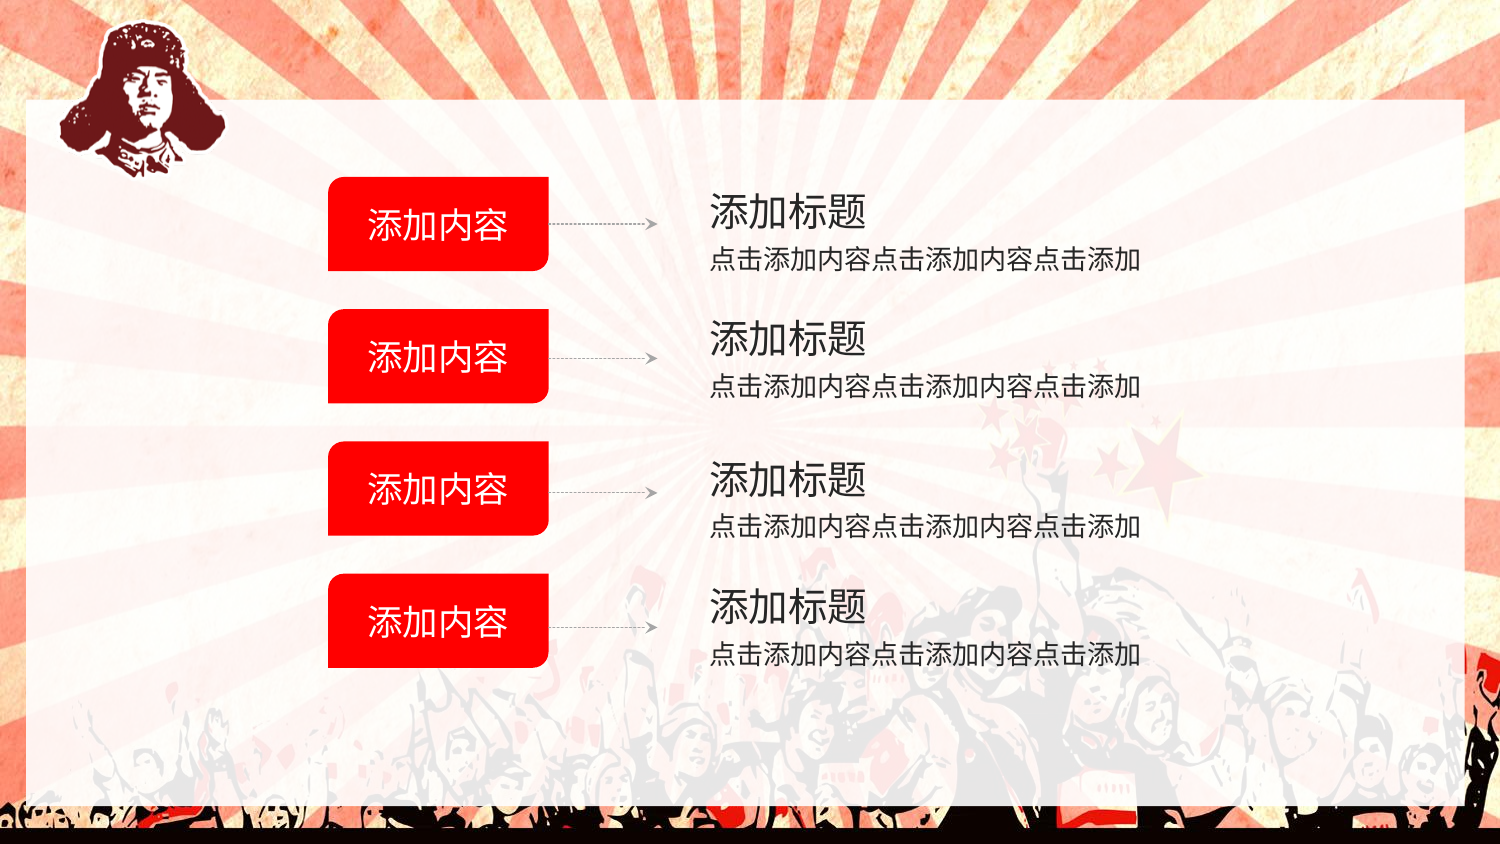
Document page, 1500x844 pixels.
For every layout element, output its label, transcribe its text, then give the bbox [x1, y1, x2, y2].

text_box 添加内容 [327, 307, 550, 405]
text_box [694, 577, 1160, 679]
text_box 添加内容 [327, 175, 550, 273]
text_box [694, 309, 1160, 411]
picture [0, 0, 1500, 844]
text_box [694, 450, 1160, 552]
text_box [694, 182, 1160, 284]
text_box 添加内容 [327, 439, 550, 537]
text_box 添加内容 [327, 572, 550, 669]
